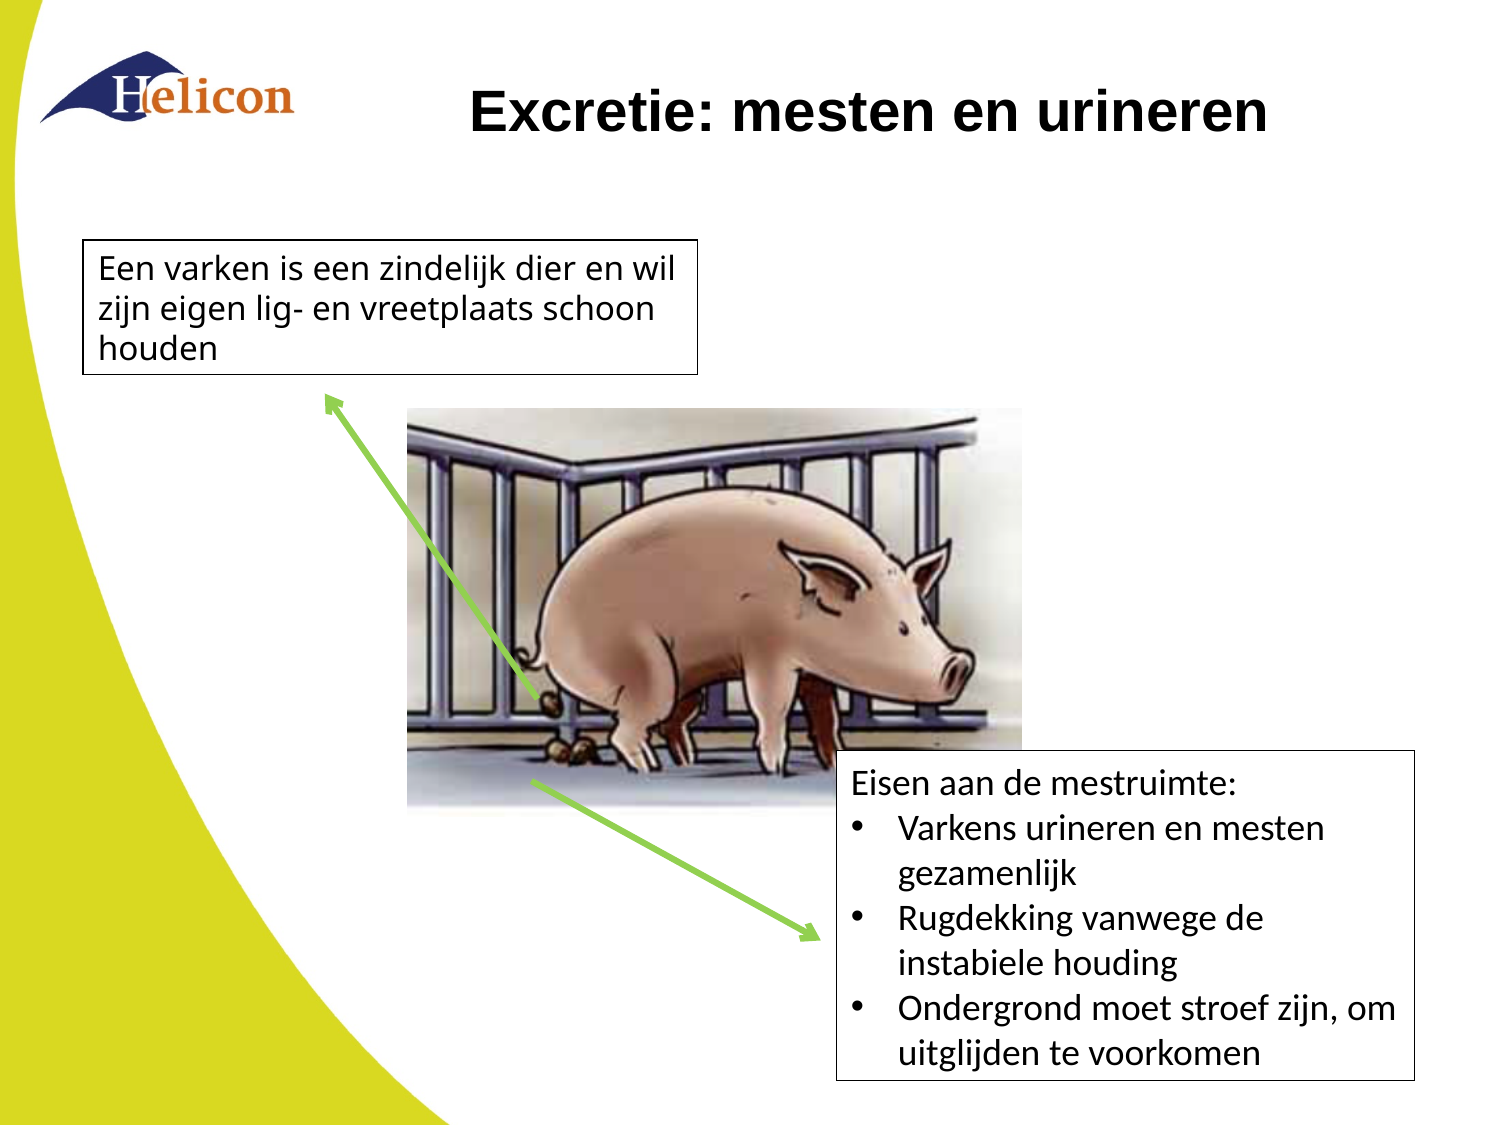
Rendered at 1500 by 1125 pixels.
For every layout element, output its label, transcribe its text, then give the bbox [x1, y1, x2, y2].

text_box Eisen aan de mestruimte: Varkens urineren en mesten gezamenlijk Rugdekking vanwege de instabiele houding Ondergrond moet stroef zijn, om uitglijden te voorkomen [836, 750, 1415, 1081]
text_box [531, 780, 822, 941]
picture [0, 0, 1500, 1125]
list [407, 408, 1023, 818]
title Excretie: mesten en urineren [324, 54, 1415, 161]
slide_number 7 [1074, 1042, 1425, 1103]
text_box Een varken is een zindelijk dier en wil zijn eigen lig- en vreetplaats schoon houden [83, 239, 698, 375]
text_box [324, 393, 538, 700]
